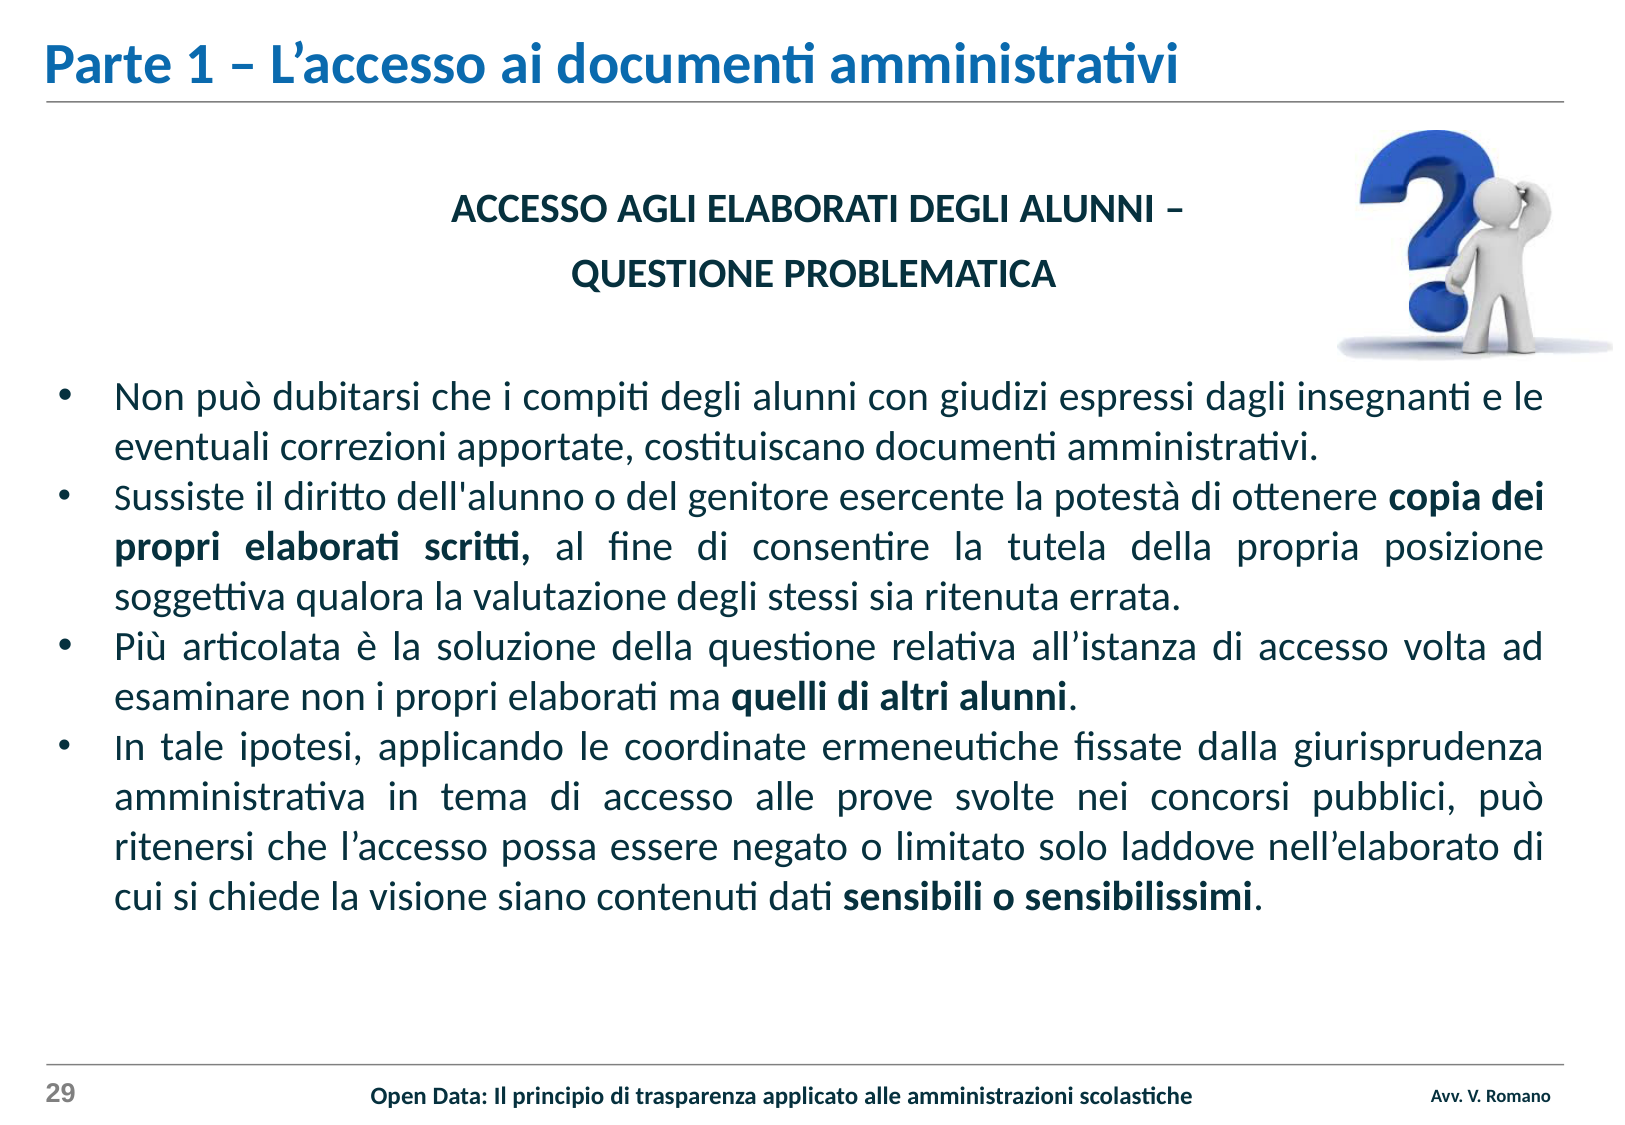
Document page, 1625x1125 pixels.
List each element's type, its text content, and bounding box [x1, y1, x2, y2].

picture [1337, 130, 1613, 362]
text_box ACCESSO AGLI ELABORATI DEGLI ALUNNI – QUESTIONE PROBLEMATICA [417, 165, 1220, 228]
text_box Non può dubitarsi che i compiti degli alunni con giudizi espressi dagli insegnanti e le eventuali correzioni apportate, costituiscano documenti amministrativi. Sussiste il diritto dell'alunno o del genitore esercente la potestà di ottenere copia dei propri elaborati scritti, al fine di consentire la tutela della propria posizione soggettiva qualora la valutazione degli stessi sia ritenuta errata. Più articolata è la soluzione della questione relativa all’istanza di accesso volta ad esaminare non i propri elaborati ma quelli di altri alunni. In tale ipotesi, applicando le coordinate ermeneutiche fissate dalla giurisprudenza amministrativa in tema di accesso alle prove svolte nei concorsi pubblici, può ritenersi che l’accesso possa essere negato o limitato solo laddove nell’elaborato di cui si chiede la visione siano contenuti dati sensibili o sensibilissimi. [43, 361, 1560, 1090]
text_box Parte 1 – L’accesso ai documenti amministrativi [44, 24, 1561, 91]
